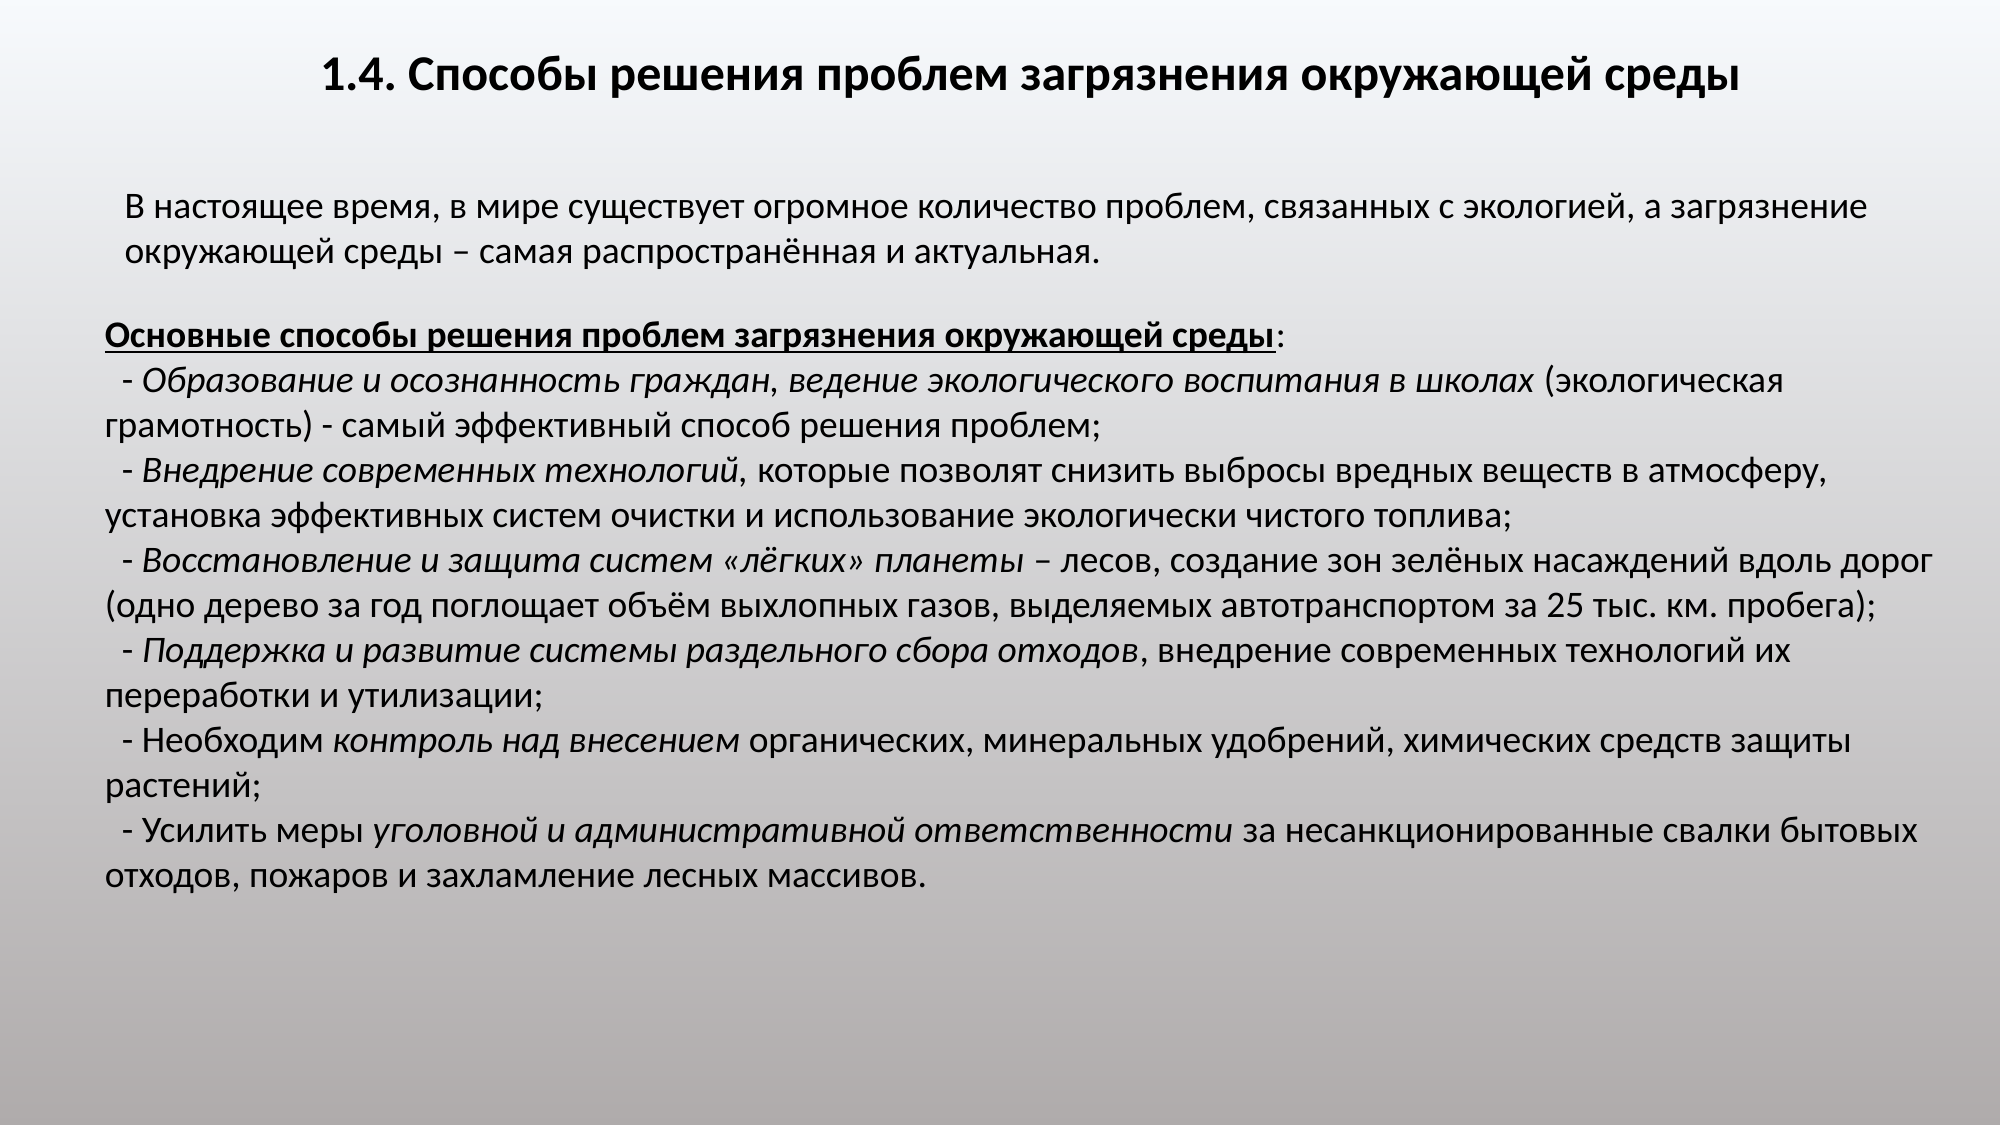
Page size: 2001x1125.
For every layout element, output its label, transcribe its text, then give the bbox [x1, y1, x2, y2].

text_box В настоящее время, в мире существует огромное количество проблем, связанных с экологией, а загрязнение окружающей среды – самая распространённая и актуальная. [109, 173, 1984, 279]
text_box 1.4. Способы решения проблем загрязнения окружающей среды [305, 33, 1788, 109]
text_box Основные способы решения проблем загрязнения окружающей среды: - Образование и осознанность граждан, ведение экологического воспитания в школах (экологическая грамотность) - самый эффективный способ решения проблем; - Внедрение современных технологий, которые позволят снизить выбросы вредных веществ в атмосферу, установка эффективных систем очистки и использование экологически чистого топлива; - Восстановление и защита систем «лёгких» планеты – лесов, создание зон зелёных насаждений вдоль дорог (одно дерево за год поглощает объём выхлопных газов, выделяемых автотранспортом за 25 тыс. км. пробега); - Поддержка и развитие системы раздельного сбора отходов, внедрение современных технологий их переработки и утилизации; - Необходим контроль над внесением органических, минеральных удобрений, химических средств защиты растений; - Усилить меры уголовной и административной ответственности за несанкционированные свалки бытовых отходов, пожаров и захламление лесных массивов. [90, 302, 1984, 903]
